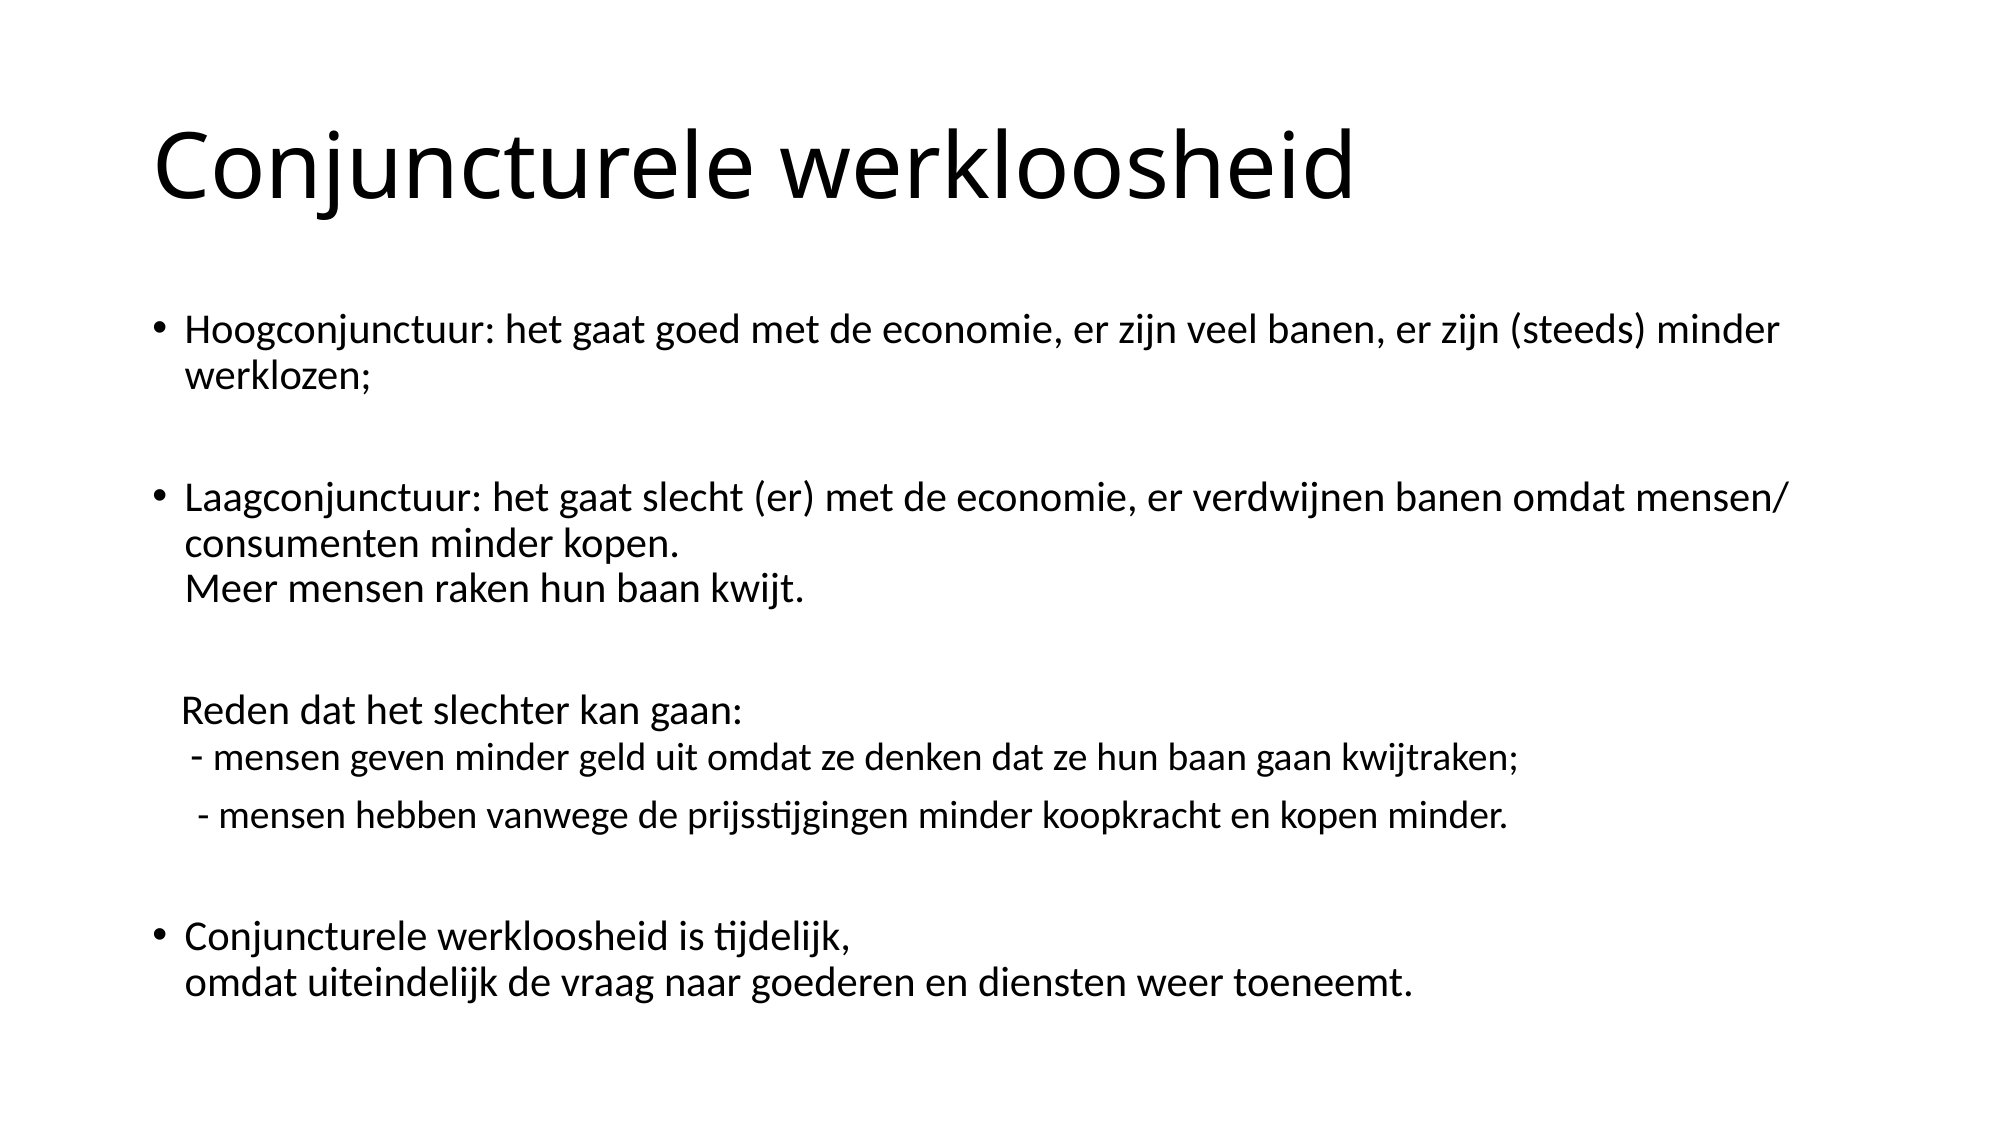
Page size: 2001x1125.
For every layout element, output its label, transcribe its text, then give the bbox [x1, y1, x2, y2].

list Hoogconjunctuur: het gaat goed met de economie, er zijn veel banen, er zijn (steeds) minder werklozen; Laagconjunctuur: het gaat slecht (er) met de economie, er verdwijnen banen omdat mensen/ consumenten minder kopen. Meer mensen raken hun baan kwijt. Reden dat het slechter kan gaan: - mensen geven minder geld uit omdat ze denken dat ze hun baan gaan kwijtraken; - mensen hebben vanwege de prijsstijgingen minder koopkracht en kopen minder. Conjuncturele werkloosheid is tijdelijk, omdat uiteindelijk de vraag naar goederen en diensten weer toeneemt. [137, 299, 1947, 1014]
title Conjuncturele werkloosheid [137, 59, 1863, 278]
